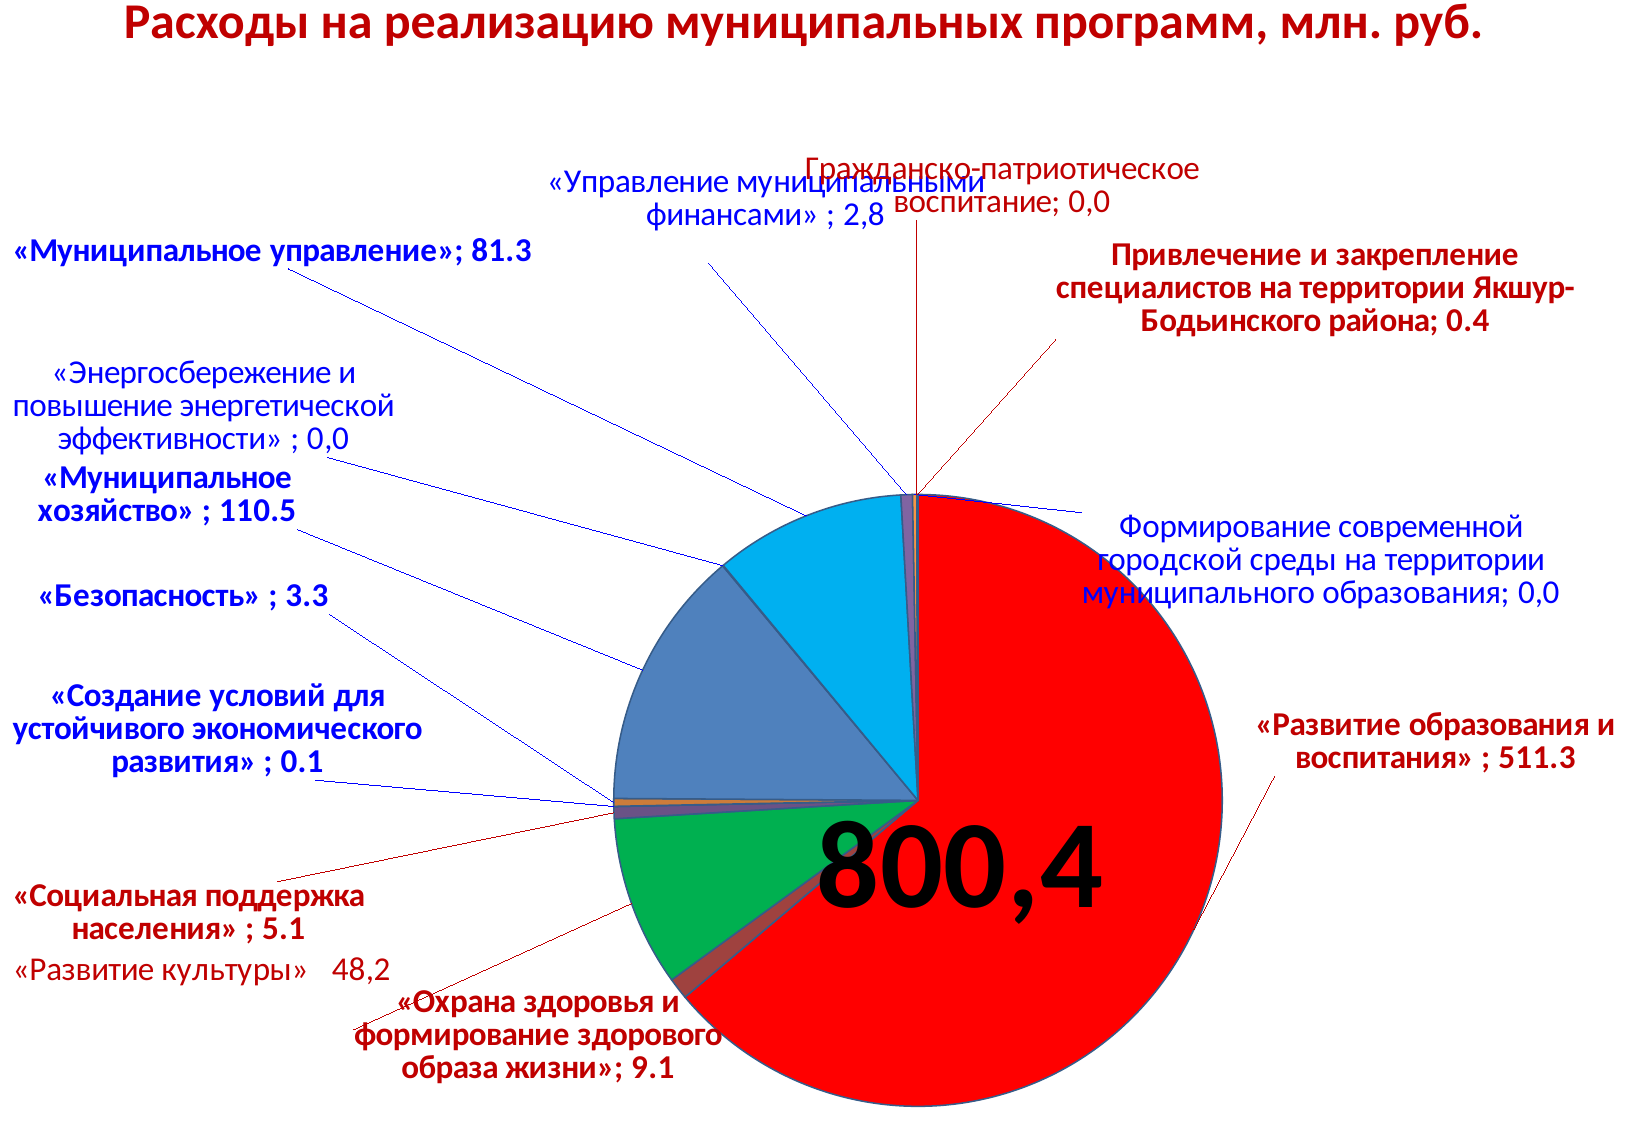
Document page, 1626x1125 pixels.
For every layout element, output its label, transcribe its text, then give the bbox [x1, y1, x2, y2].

title Расходы на реализацию муниципальных программ, млн. руб. [37, 0, 1582, 50]
chart [12, 62, 1625, 1113]
